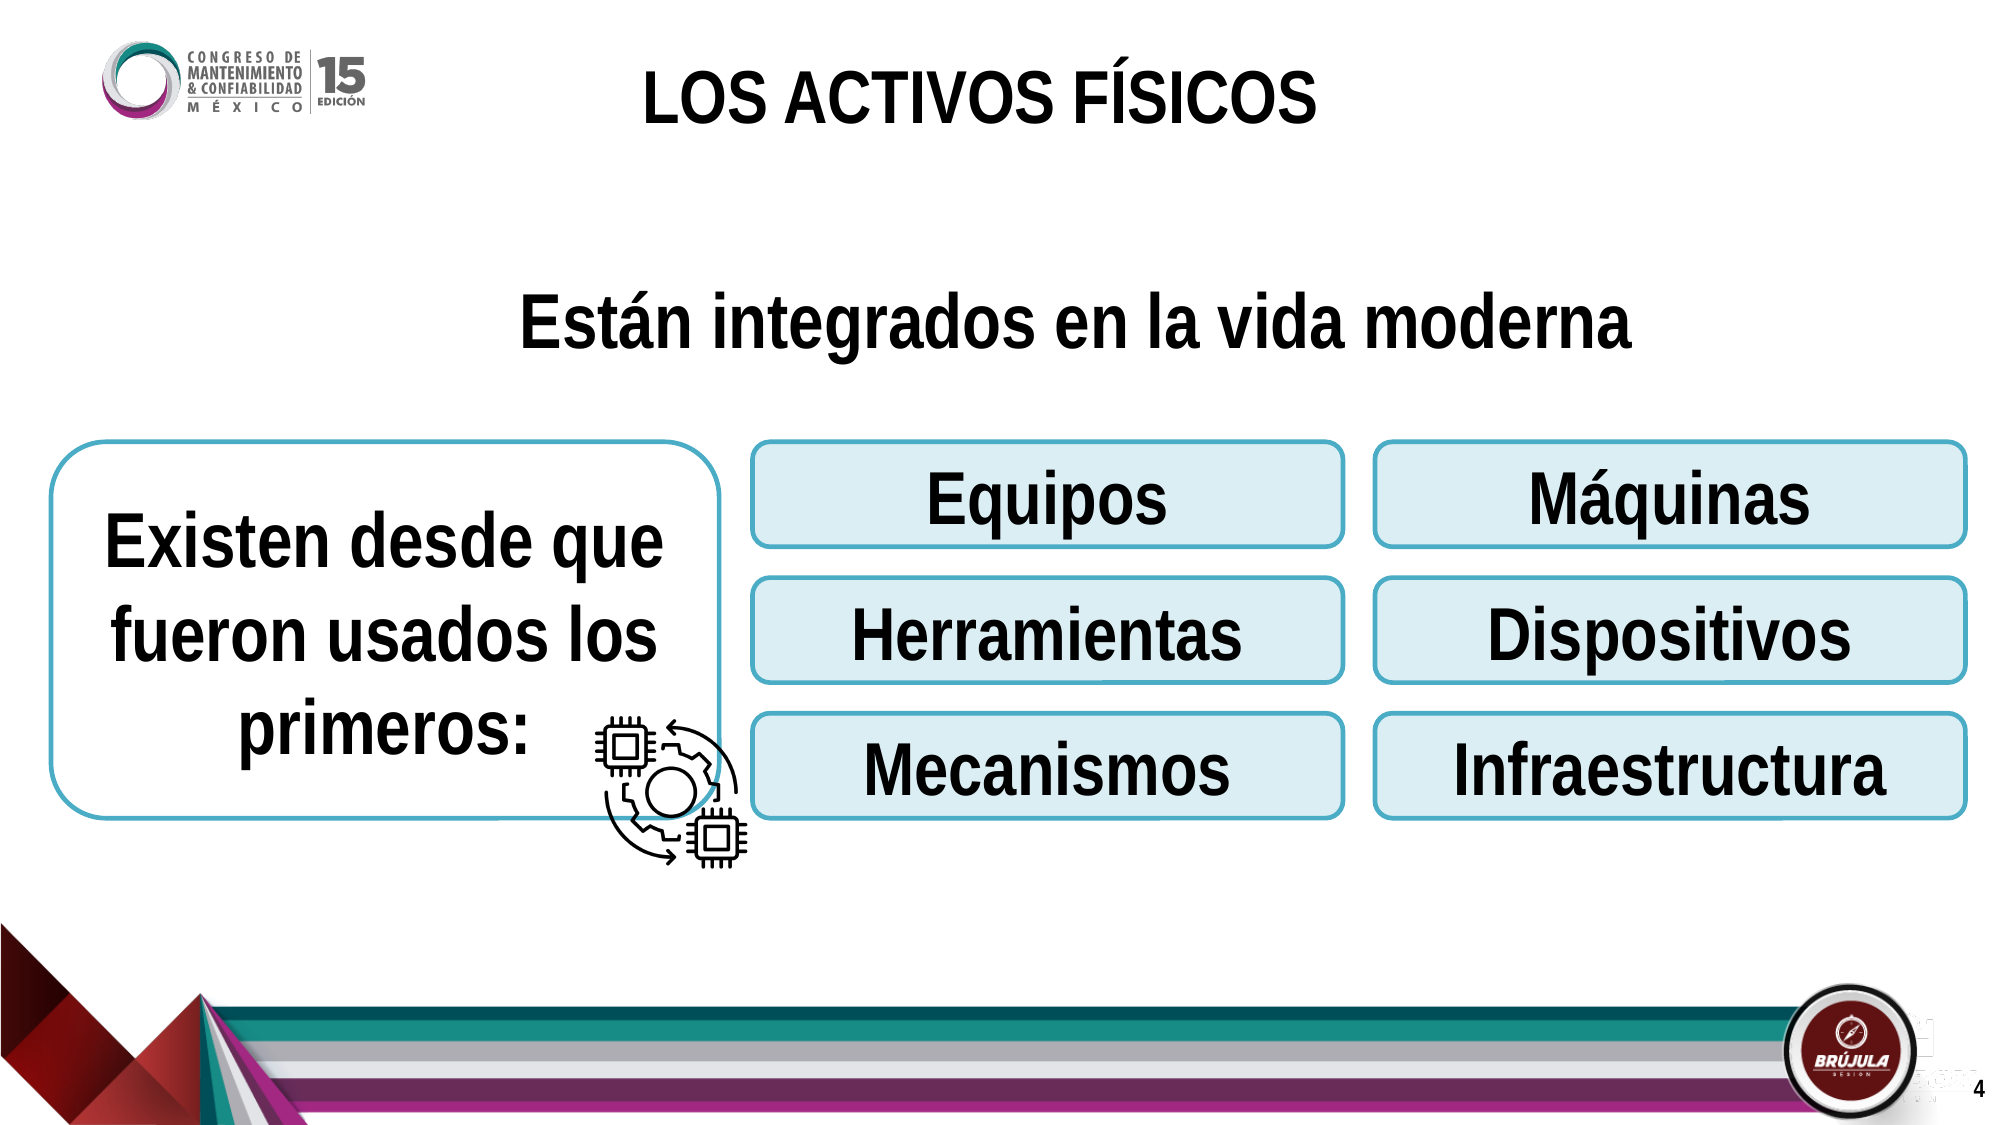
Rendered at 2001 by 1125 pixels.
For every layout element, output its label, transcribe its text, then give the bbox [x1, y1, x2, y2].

text_box Existen desde que fueron usados los primeros: [49, 440, 721, 820]
text_box Equipos [751, 440, 1345, 548]
picture [0, 923, 1977, 1125]
text_box Infraestructura [1373, 712, 1967, 820]
text_box Máquinas [1373, 440, 1967, 548]
title LOS ACTIVOS FÍSICOS [234, 20, 1727, 179]
text_box Dispositivos [1373, 576, 1967, 684]
text_box Herramientas [751, 576, 1345, 684]
slide_number 4 [1550, 1065, 2000, 1125]
text_box Mecanismos [764, 712, 1345, 820]
picture [572, 713, 770, 872]
text_box Están integrados en la vida moderna [57, 227, 1938, 407]
picture [101, 41, 234, 120]
